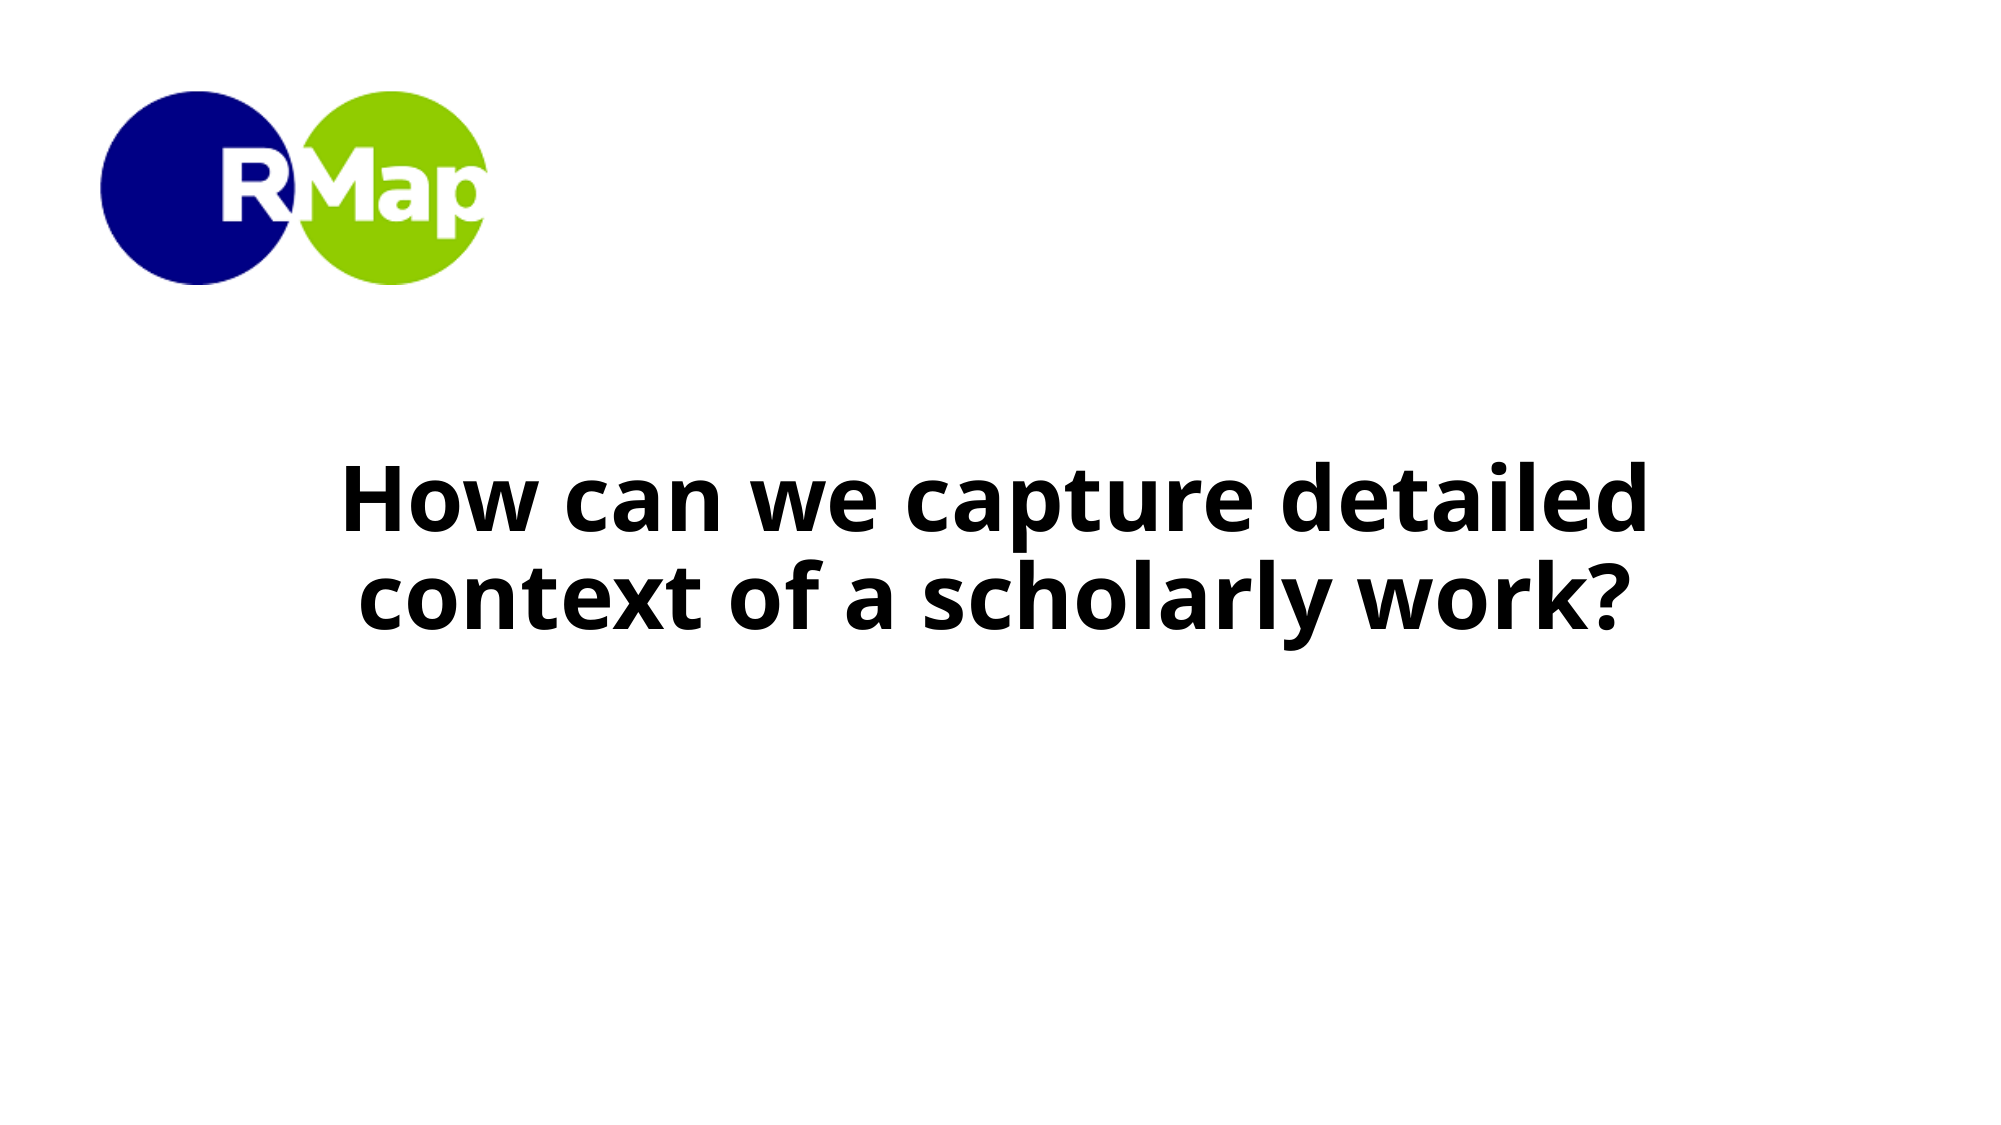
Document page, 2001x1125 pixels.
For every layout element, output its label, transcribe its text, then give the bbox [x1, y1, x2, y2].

text_box How can we capture detailed context of a scholarly work? [302, 398, 1688, 704]
picture [99, 90, 491, 285]
